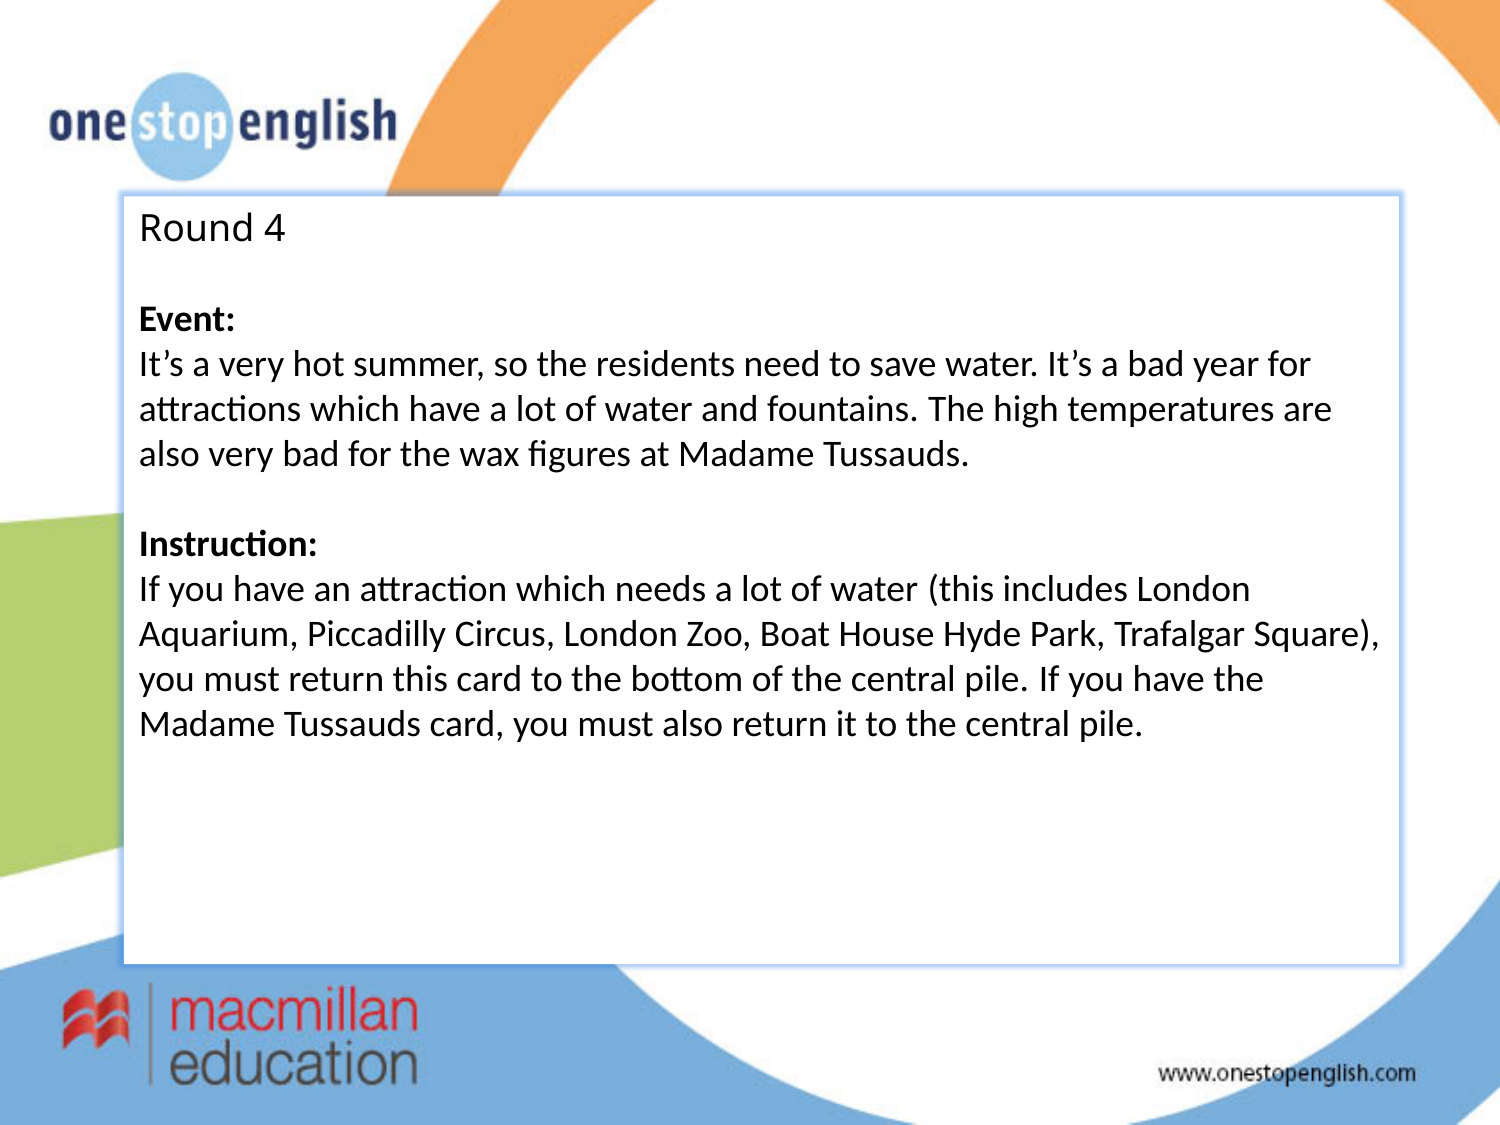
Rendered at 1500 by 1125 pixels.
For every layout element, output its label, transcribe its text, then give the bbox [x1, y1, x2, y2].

picture [0, 0, 1500, 1125]
text_box Round 4 Event: It’s a very hot summer, so the residents need to save water. It’s a bad year for attractions which have a lot of water and fountains. The high temperatures are also very bad for the wax figures at Madame Tussauds. Instruction: If you have an attraction which needs a lot of water (this includes London Aquarium, Piccadilly Circus, London Zoo, Boat House Hyde Park, Trafalgar Square), you must return this card to the bottom of the central pile. If you have the Madame Tussauds card, you must also return it to the central pile. [123, 196, 1399, 965]
